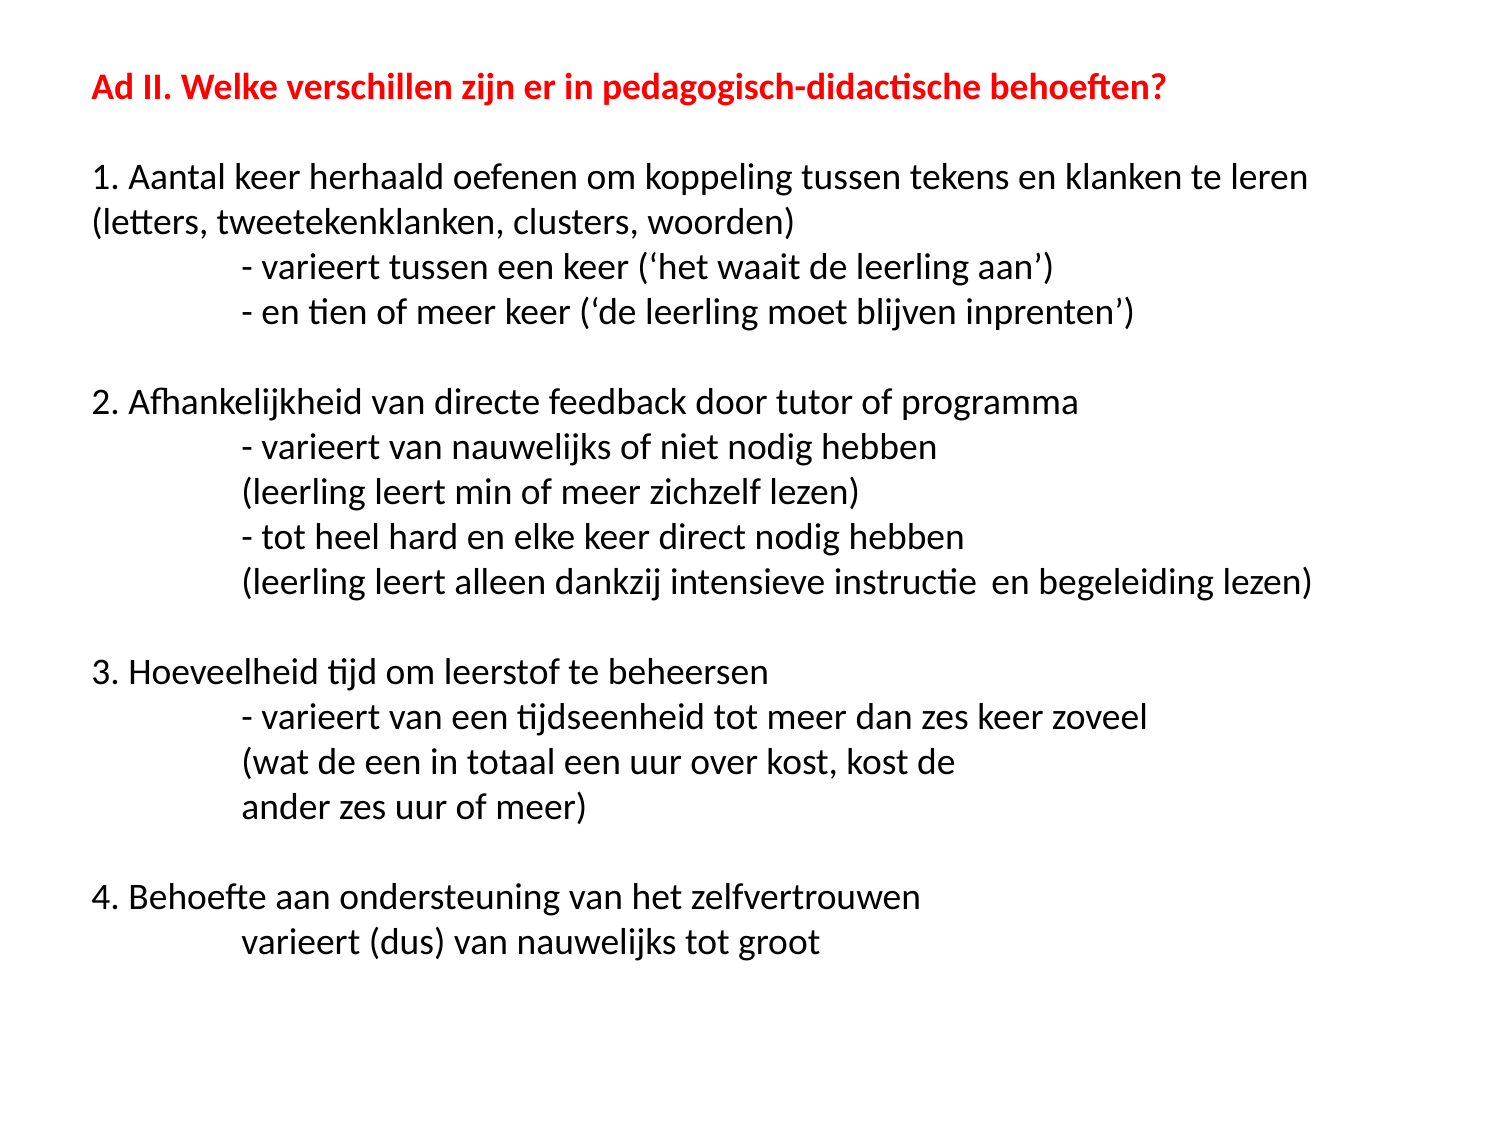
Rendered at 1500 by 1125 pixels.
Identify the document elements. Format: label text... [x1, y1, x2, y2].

text_box Ad II. Welke verschillen zijn er in pedagogisch-didactische behoeften? 1. Aantal keer herhaald oefenen om koppeling tussen tekens en klanken te leren (letters, tweetekenklanken, clusters, woorden) - varieert tussen een keer (‘het waait de leerling aan’) - en tien of meer keer (‘de leerling moet blijven inprenten’) 2. Afhankelijkheid van directe feedback door tutor of programma - varieert van nauwelijks of niet nodig hebben (leerling leert min of meer zichzelf lezen) - tot heel hard en elke keer direct nodig hebben (leerling leert alleen dankzij intensieve instructie en begeleiding lezen) 3. Hoeveelheid tijd om leerstof te beheersen - varieert van een tijdseenheid tot meer dan zes keer zoveel (wat de een in totaal een uur over kost, kost de ander zes uur of meer) 4. Behoefte aan ondersteuning van het zelfvertrouwen varieert (dus) van nauwelijks tot groot [76, 54, 1388, 1015]
